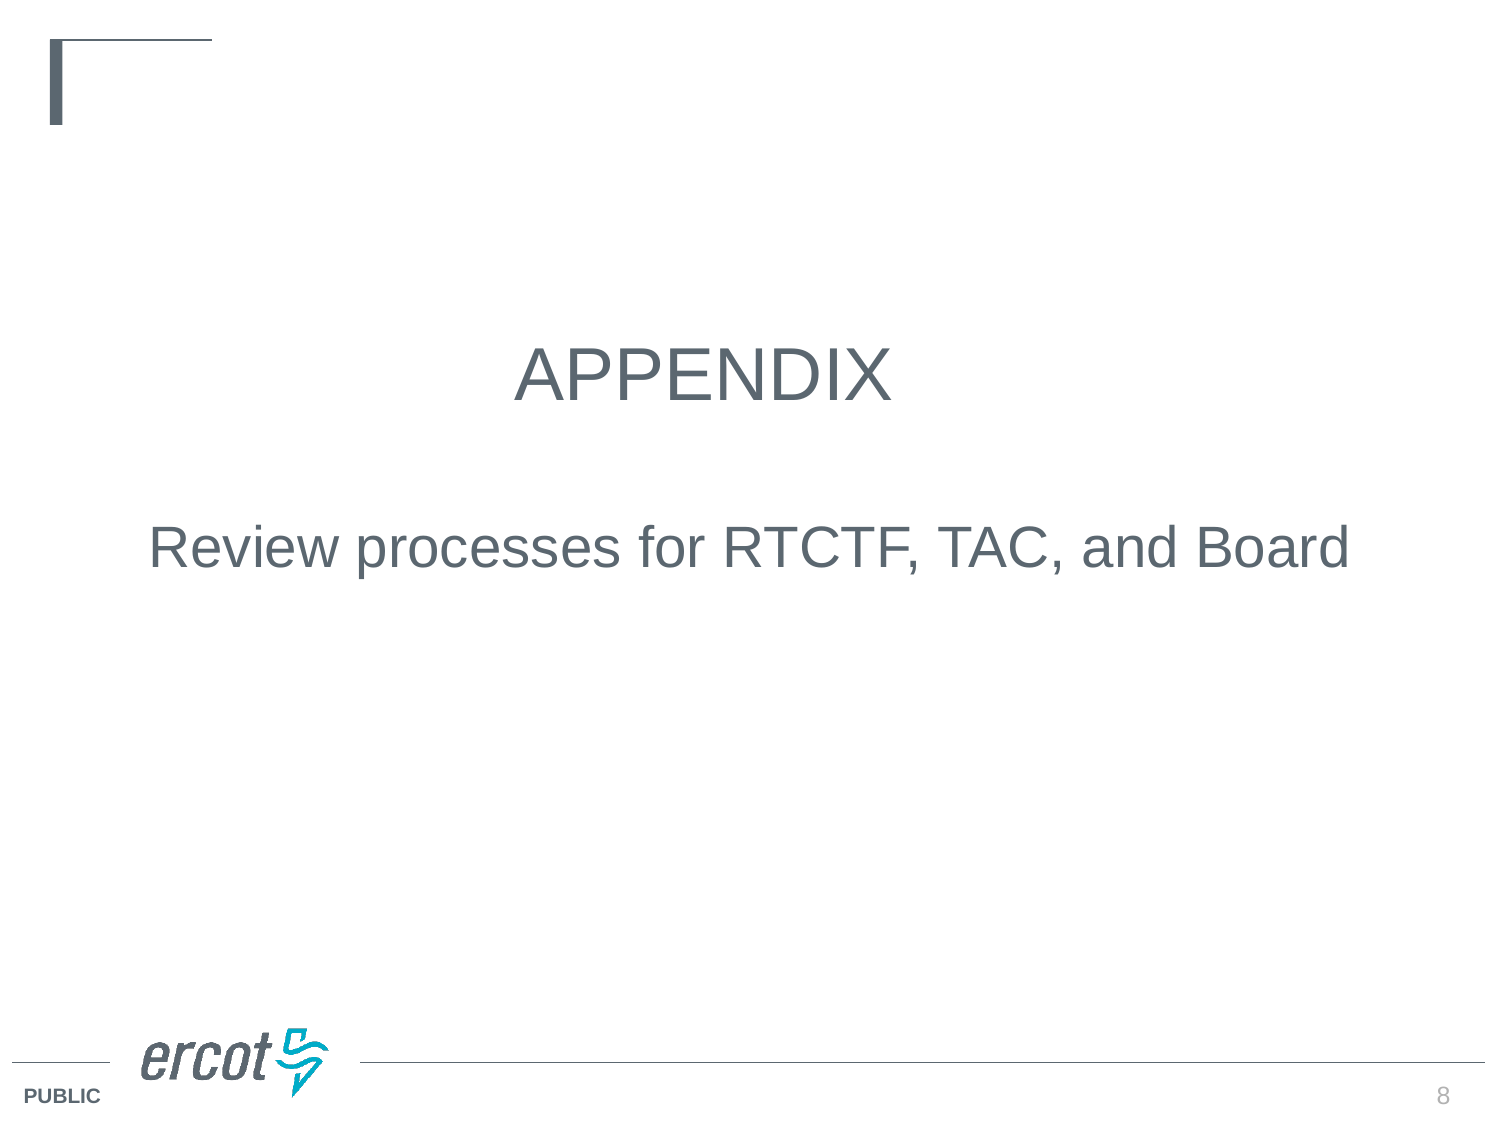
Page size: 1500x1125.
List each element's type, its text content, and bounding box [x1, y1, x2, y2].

slide_number 8 [1400, 1076, 1488, 1113]
list APPENDIX Review processes for RTCTF, TAC, and Board [50, 162, 1450, 992]
picture [137, 1024, 332, 1100]
